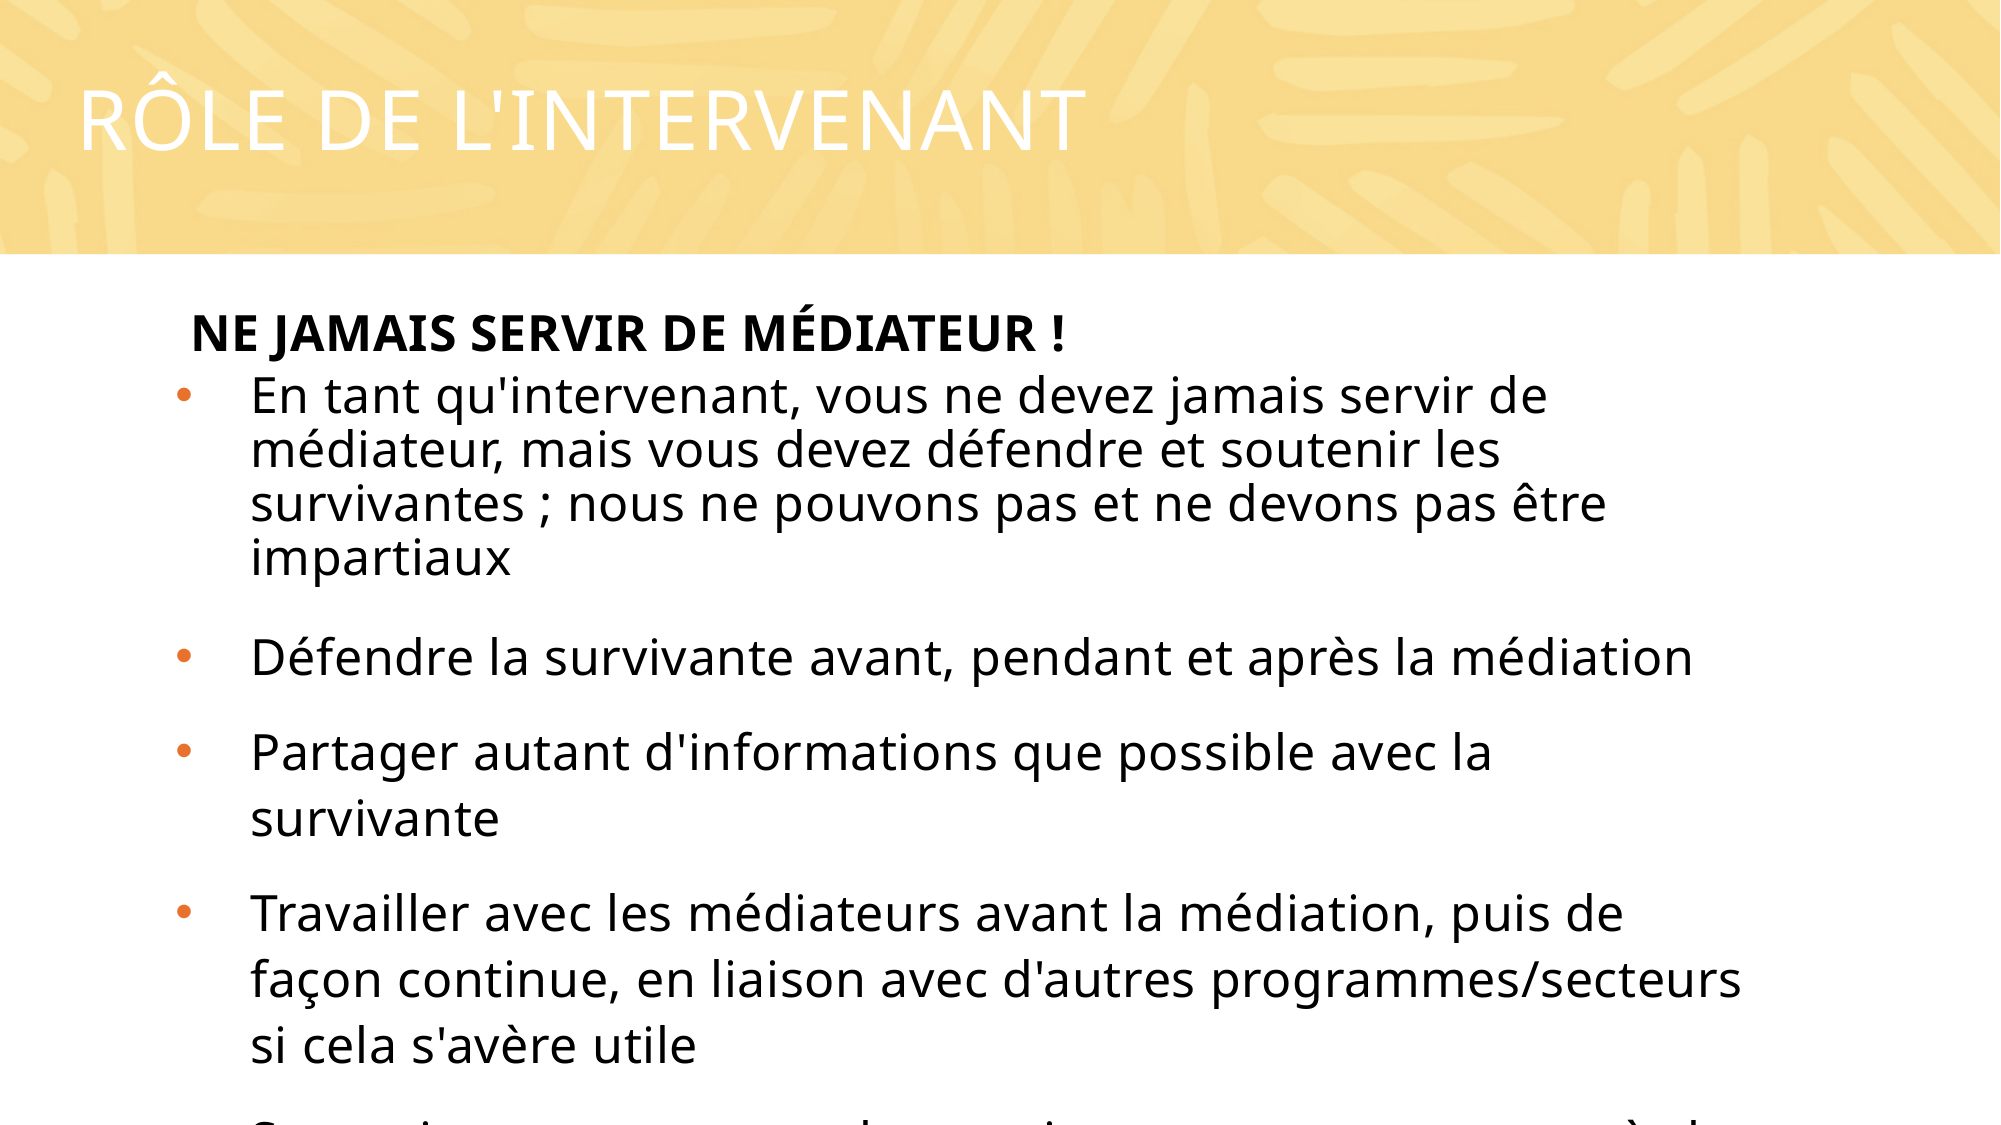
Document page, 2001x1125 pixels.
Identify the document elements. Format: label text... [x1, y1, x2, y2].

title Rôle de l'intervenant [61, 33, 1938, 220]
list NE JAMAIS SERVIR DE MÉDIATEUR ! En tant qu'intervenant, vous ne devez jamais servir de médiateur, mais vous devez défendre et soutenir les survivantes ; nous ne pouvons pas et ne devons pas être impartiaux Défendre la survivante avant, pendant et après la médiation Partager autant d'informations que possible avec la survivante Travailler avec les médiateurs avant la médiation, puis de façon continue, en liaison avec d'autres programmes/secteurs si cela s'avère utile Soutenir en permanence les survivantes, notamment après la médiation et ses répercussions potentielles [167, 287, 1763, 1036]
picture [0, 0, 2000, 1125]
